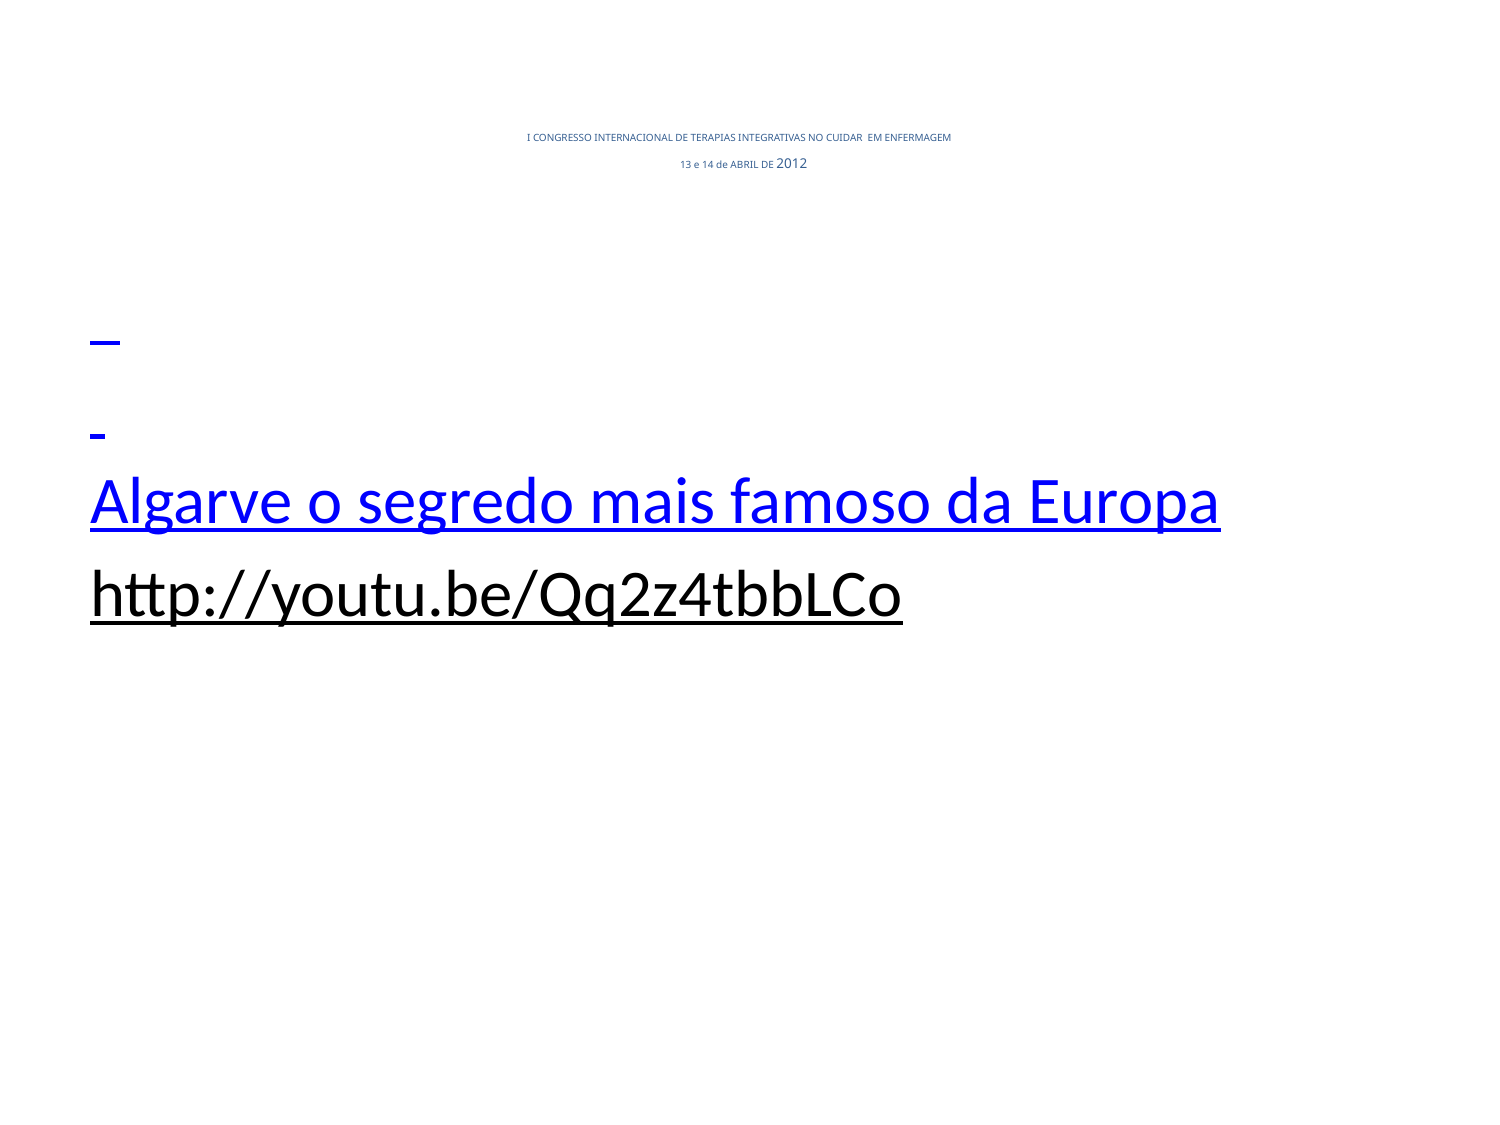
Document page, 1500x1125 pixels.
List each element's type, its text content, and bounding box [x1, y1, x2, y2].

title I CONGRESSO INTERNACIONAL DE TERAPIAS INTEGRATIVAS NO CUIDAR EM ENFERMAGEM 13 e 14 de ABRIL DE 2012 [64, 42, 1415, 231]
list Algarve o segredo mais famoso da Europa http://youtu.be/Qq2z4tbbLCo [75, 262, 1425, 1005]
